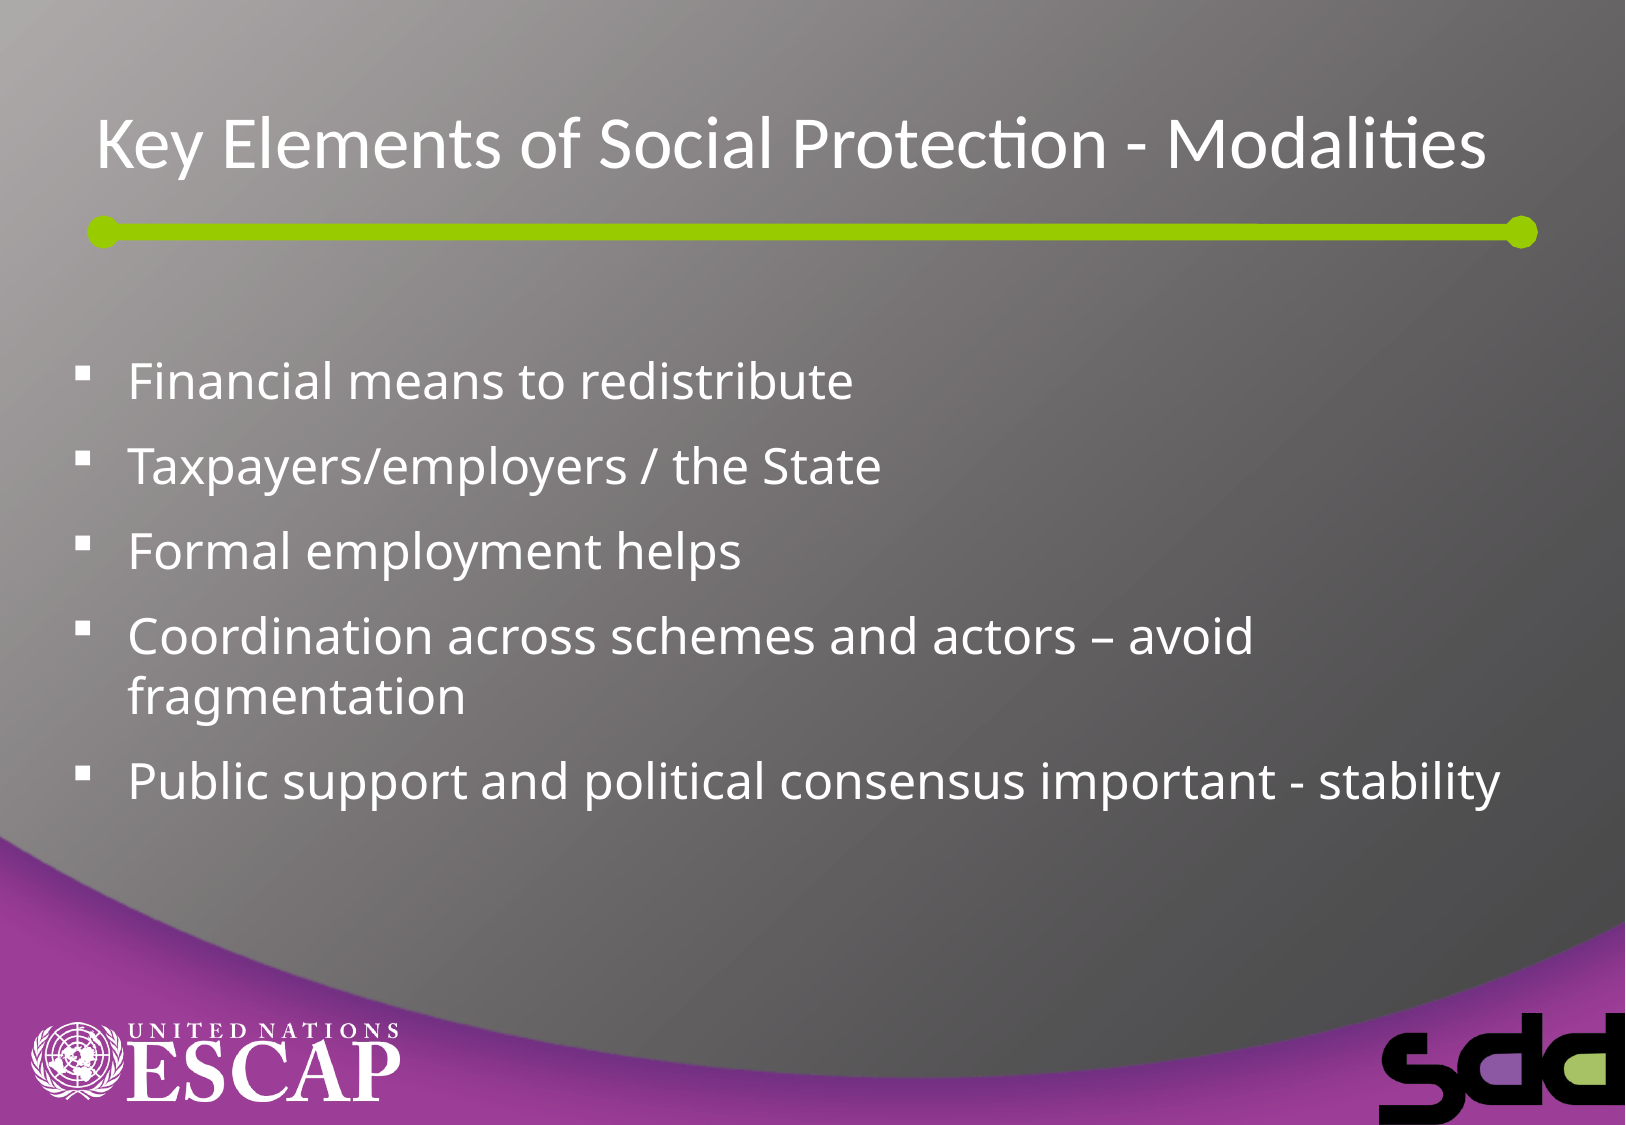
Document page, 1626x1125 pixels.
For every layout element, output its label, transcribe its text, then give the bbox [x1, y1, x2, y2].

title Key Elements of Social Protection - Modalities [80, 44, 1546, 233]
picture [0, 0, 1625, 1125]
list Financial means to redistribute Taxpayers/employers / the State Formal employment helps Coordination across schemes and actors – avoid fragmentation Public support and political consensus important - stability [56, 341, 1552, 872]
